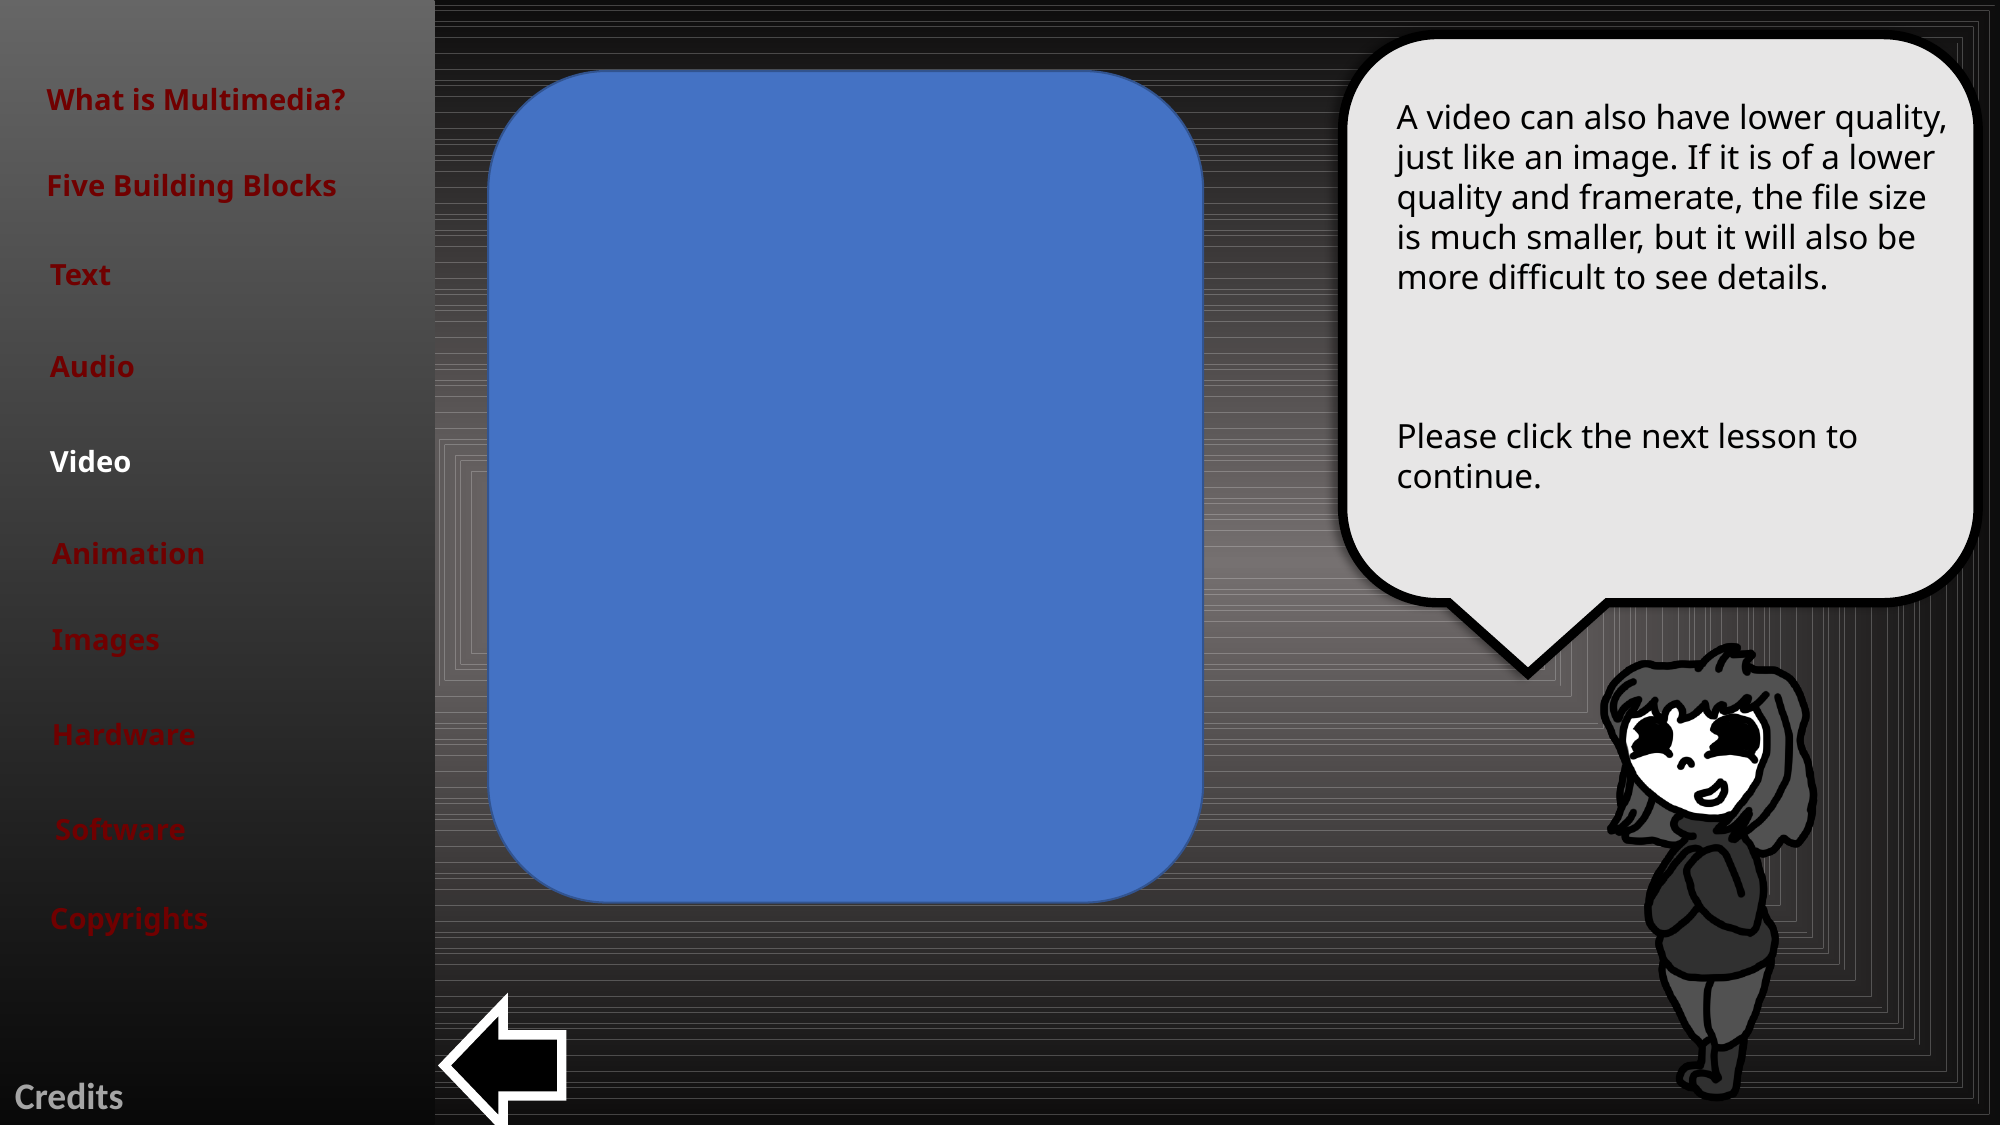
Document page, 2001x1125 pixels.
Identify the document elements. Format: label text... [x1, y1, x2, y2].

text_box Text [34, 249, 368, 299]
text_box Animation [37, 528, 370, 578]
text_box Audio [34, 340, 359, 391]
text_box Images [37, 614, 362, 664]
text_box [443, 1001, 563, 1125]
text_box [1341, 33, 1980, 676]
text_box Software [40, 803, 381, 854]
text_box [487, 69, 1205, 904]
text_box Video [34, 436, 368, 486]
text_box Hardware [37, 709, 383, 759]
text_box A video can also have lower quality, just like an image. If it is of a lower quality and framerate, the file size is much smaller, but it will also be more difficult to see details. Please click the next lesson to continue. [1381, 88, 1972, 503]
picture [1579, 625, 1839, 1112]
text_box What is Multimedia? [31, 74, 457, 124]
text_box [0, 0, 435, 1125]
text_box Credits [0, 1064, 265, 1125]
text_box Five Building Blocks [31, 159, 435, 210]
text_box Copyrights [34, 892, 381, 943]
